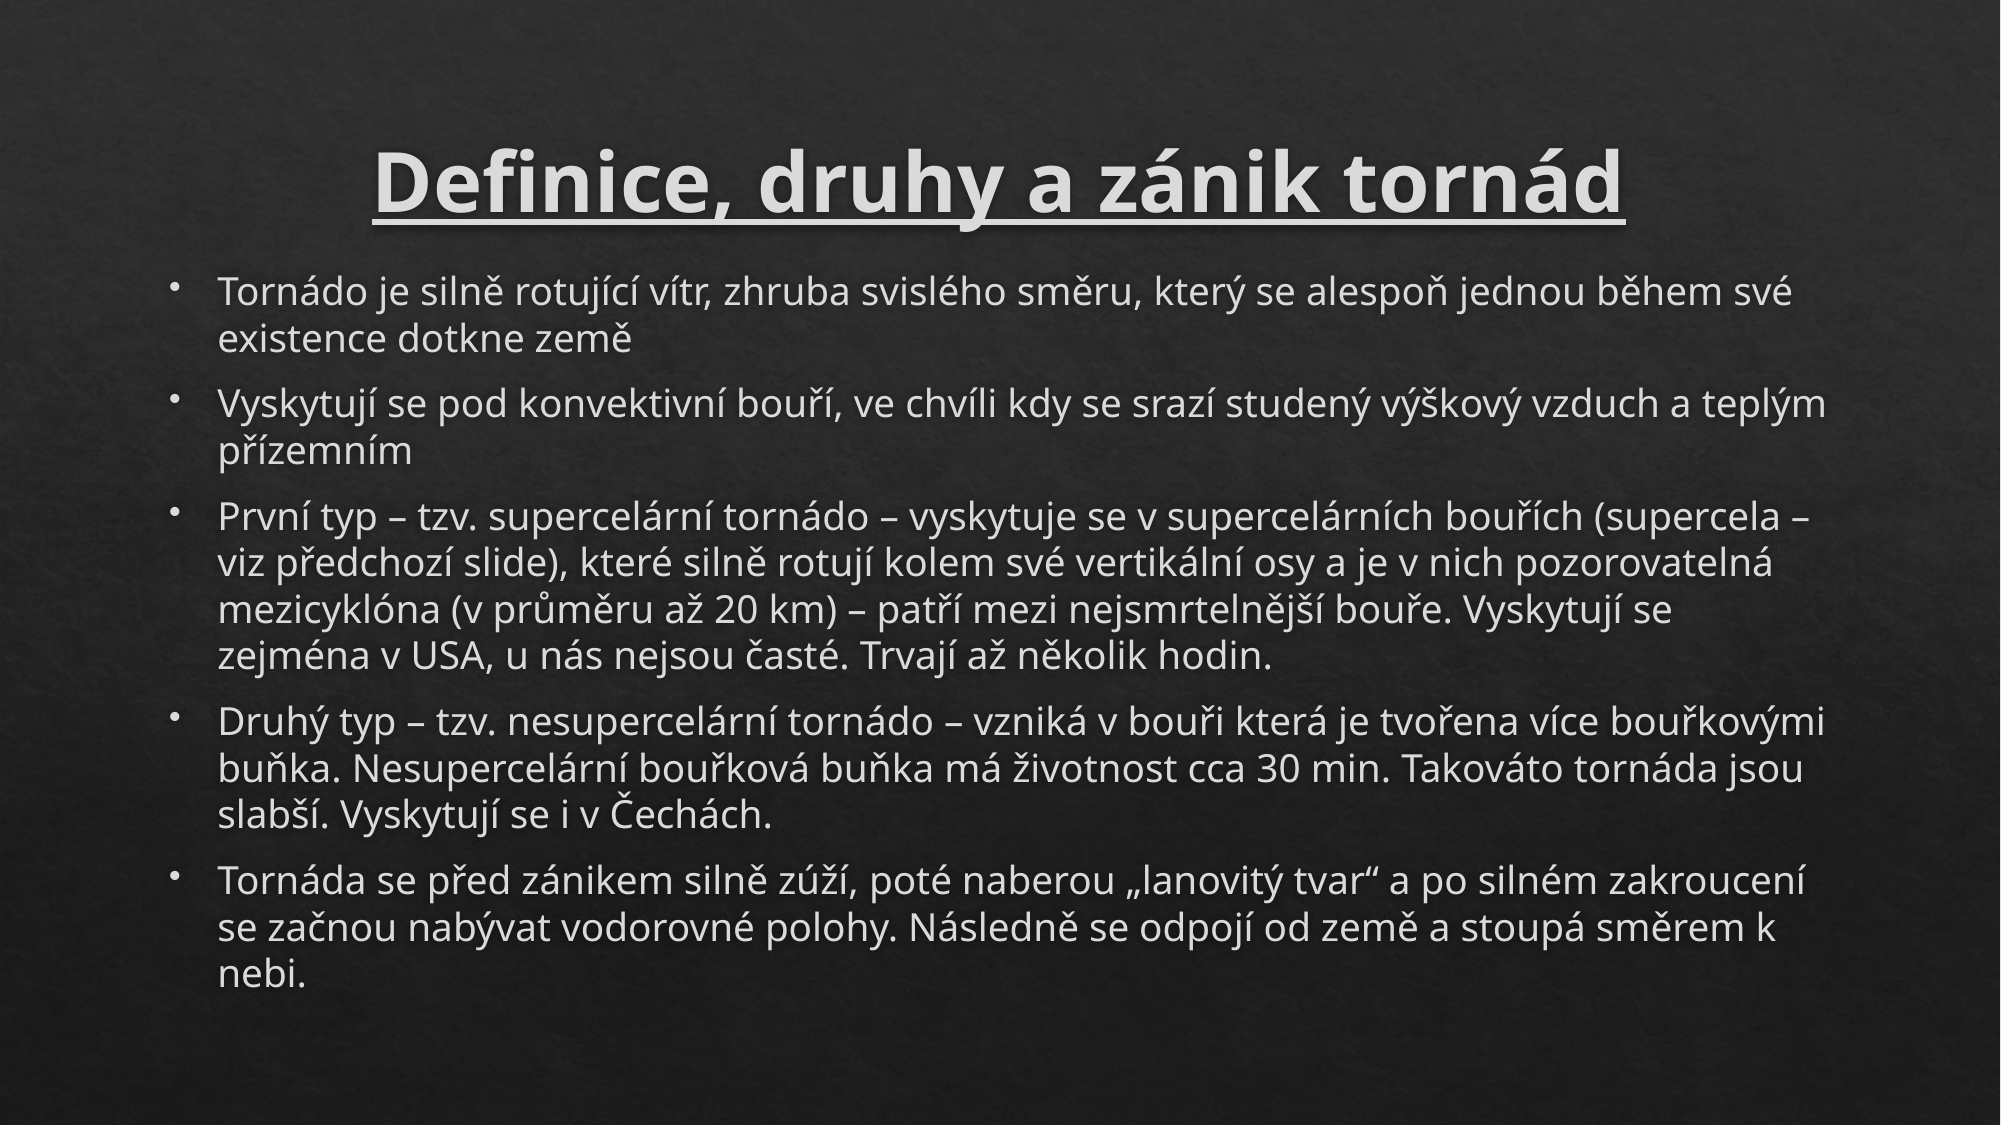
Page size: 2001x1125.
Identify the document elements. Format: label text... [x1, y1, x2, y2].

list Tornádo je silně rotující vítr, zhruba svislého směru, který se alespoň jednou během své existence dotkne země Vyskytují se pod konvektivní bouří, ve chvíli kdy se srazí studený výškový vzduch a teplým přízemním První typ – tzv. supercelární tornádo – vyskytuje se v supercelárních bouřích (supercela – viz předchozí slide), které silně rotují kolem své vertikální osy a je v nich pozorovatelná mezicyklóna (v průměru až 20 km) – patří mezi nejsmrtelnější bouře. Vyskytují se zejména v USA, u nás nejsou časté. Trvají až několik hodin. Druhý typ – tzv. nesupercelární tornádo – vzniká v bouři která je tvořena více bouřkovými buňka. Nesupercelární bouřková buňka má životnost cca 30 min. Takováto tornáda jsou slabší. Vyskytují se i v Čechách. Tornáda se před zánikem silně zúží, poté naberou „lanovitý tvar“ a po silném zakroucení se začnou nabývat vodorovné polohy. Následně se odpojí od země a stoupá směrem k nebi. [149, 259, 1849, 1011]
title Definice, druhy a zánik tornád [149, 99, 1849, 254]
